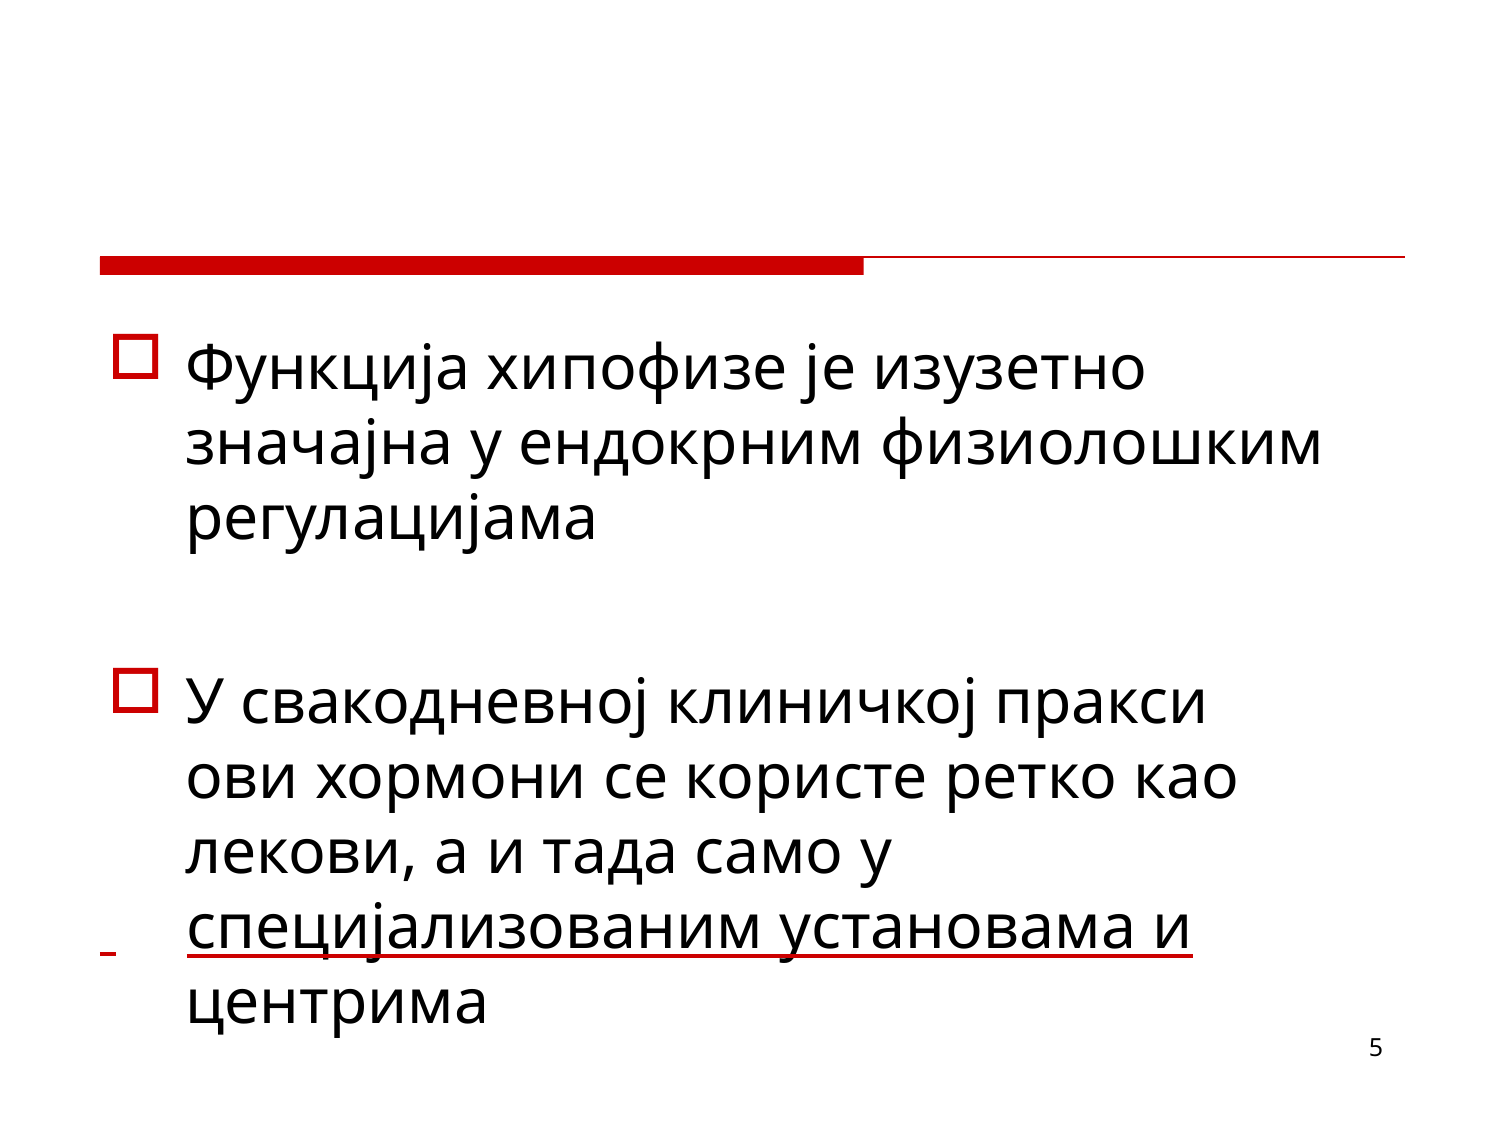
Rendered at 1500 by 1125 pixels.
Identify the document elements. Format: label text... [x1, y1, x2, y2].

text_box 5 [1366, 1037, 1387, 1062]
text_box Функција хипофизе је изузетно значајна у ендокрним физиолошким регулацијама У свакодневној клиничкој пракси ови хормони се користе ретко као лекови, а и тада само у специјализованим установама и [97, 324, 1402, 1037]
text_box центрима [182, 959, 496, 1037]
